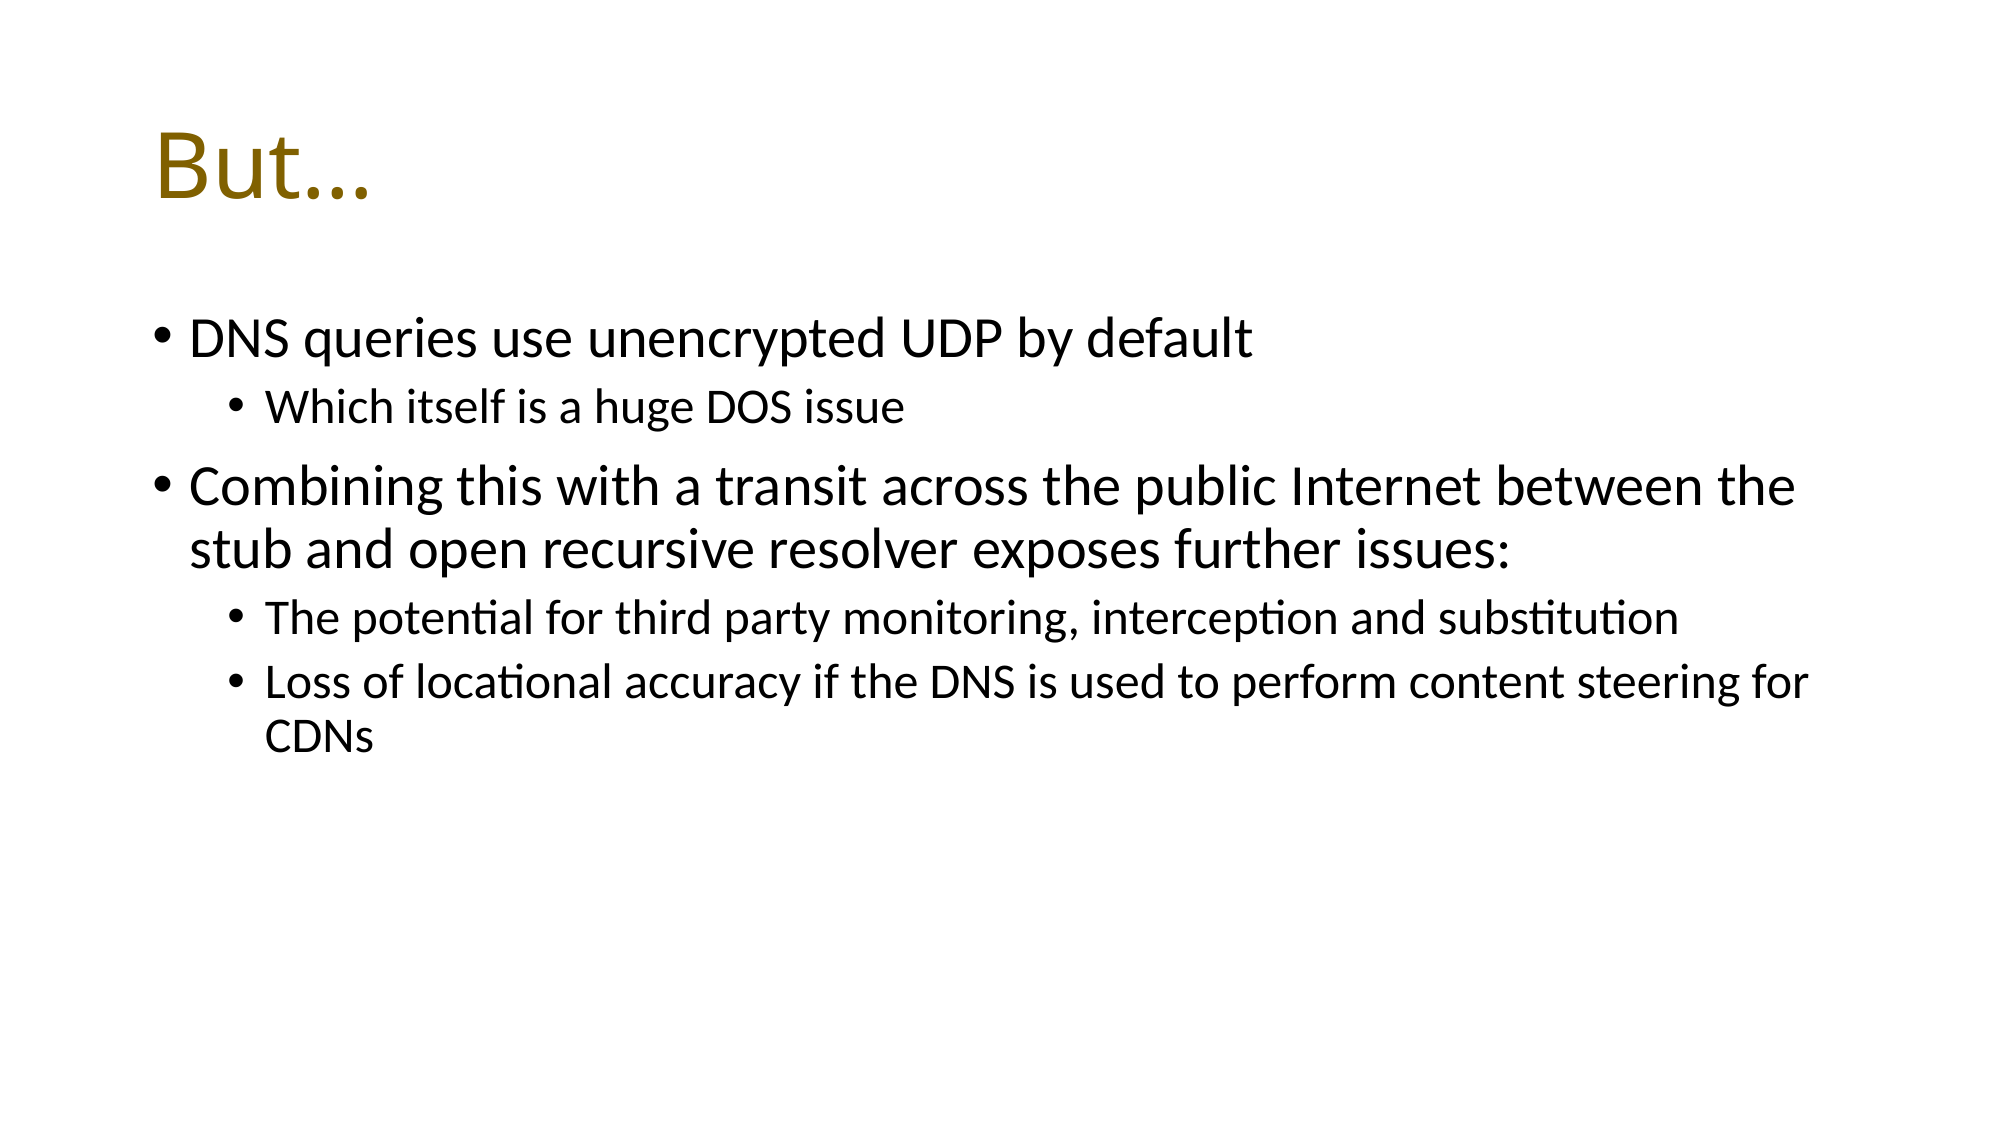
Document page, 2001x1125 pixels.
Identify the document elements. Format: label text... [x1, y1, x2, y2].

list DNS queries use unencrypted UDP by default Which itself is a huge DOS issue Combining this with a transit across the public Internet between the stub and open recursive resolver exposes further issues: The potential for third party monitoring, interception and substitution Loss of locational accuracy if the DNS is used to perform content steering for CDNs [137, 299, 1863, 1014]
title But… [137, 59, 1863, 278]
